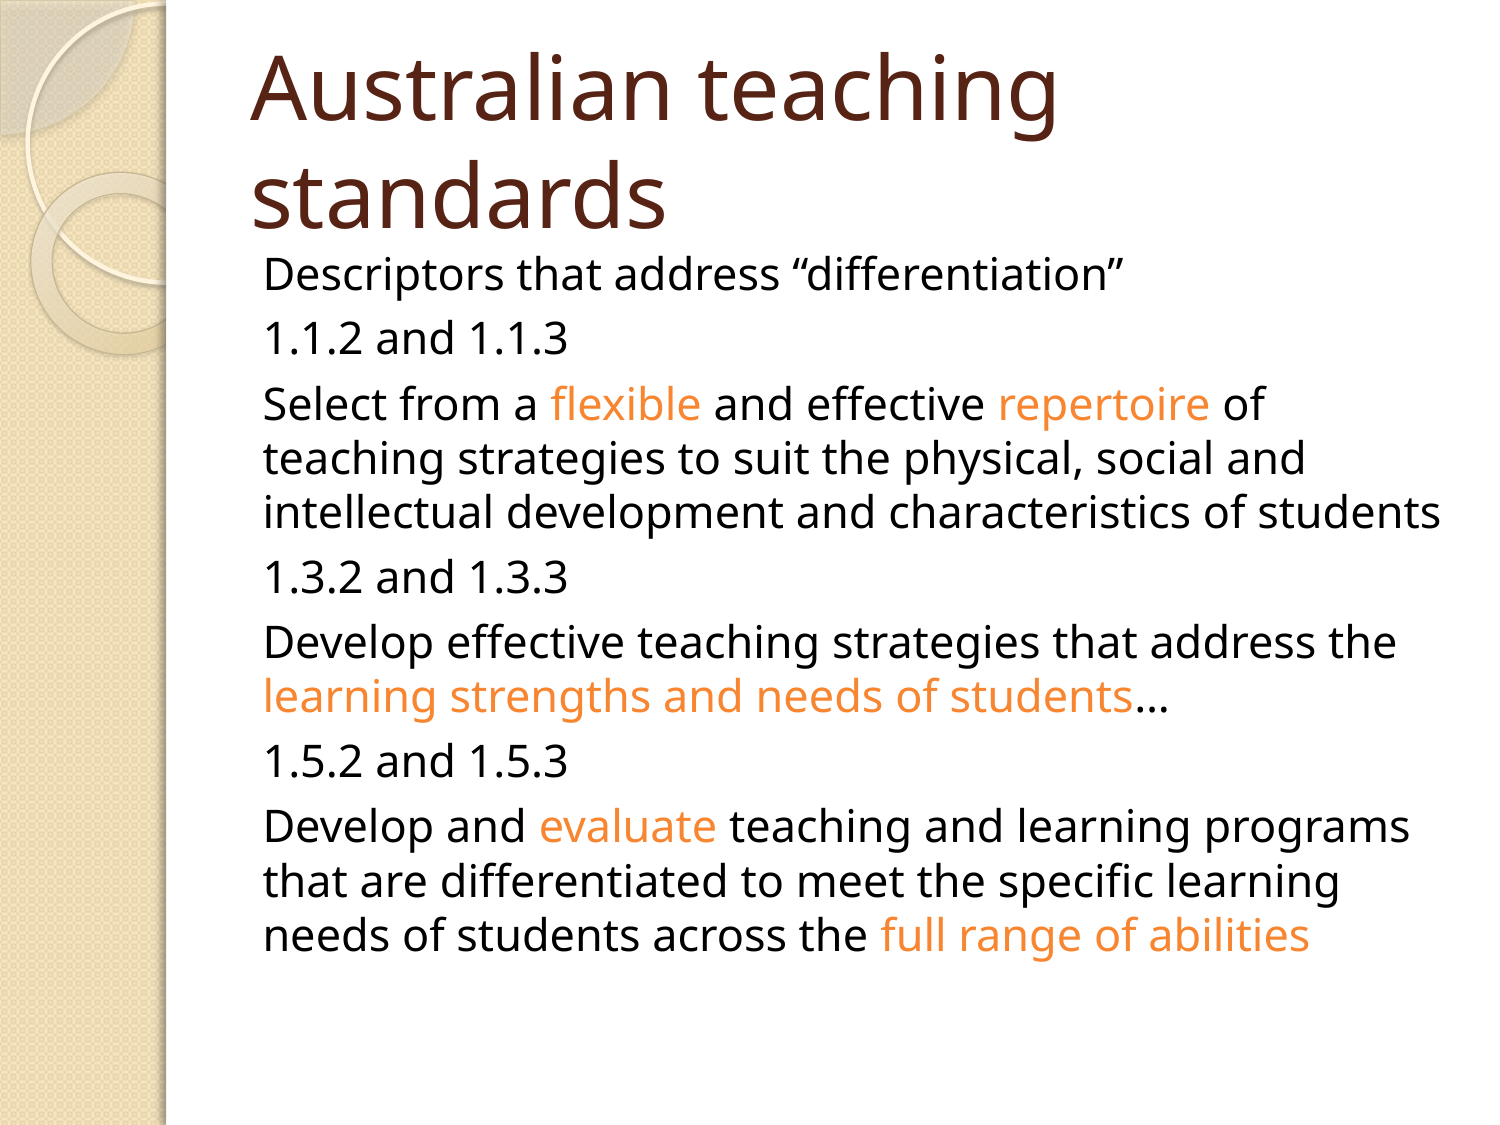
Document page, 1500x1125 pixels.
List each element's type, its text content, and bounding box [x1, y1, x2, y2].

list Descriptors that address “differentiation” 1.1.2 and 1.1.3 Select from a flexible and effective repertoire of teaching strategies to suit the physical, social and intellectual development and characteristics of students 1.3.2 and 1.3.3 Develop effective teaching strategies that address the learning strengths and needs of students… 1.5.2 and 1.5.3 Develop and evaluate teaching and learning programs that are differentiated to meet the specific learning needs of students across the full range of abilities [235, 237, 1466, 1025]
title Australian teaching standards [235, 45, 1466, 233]
